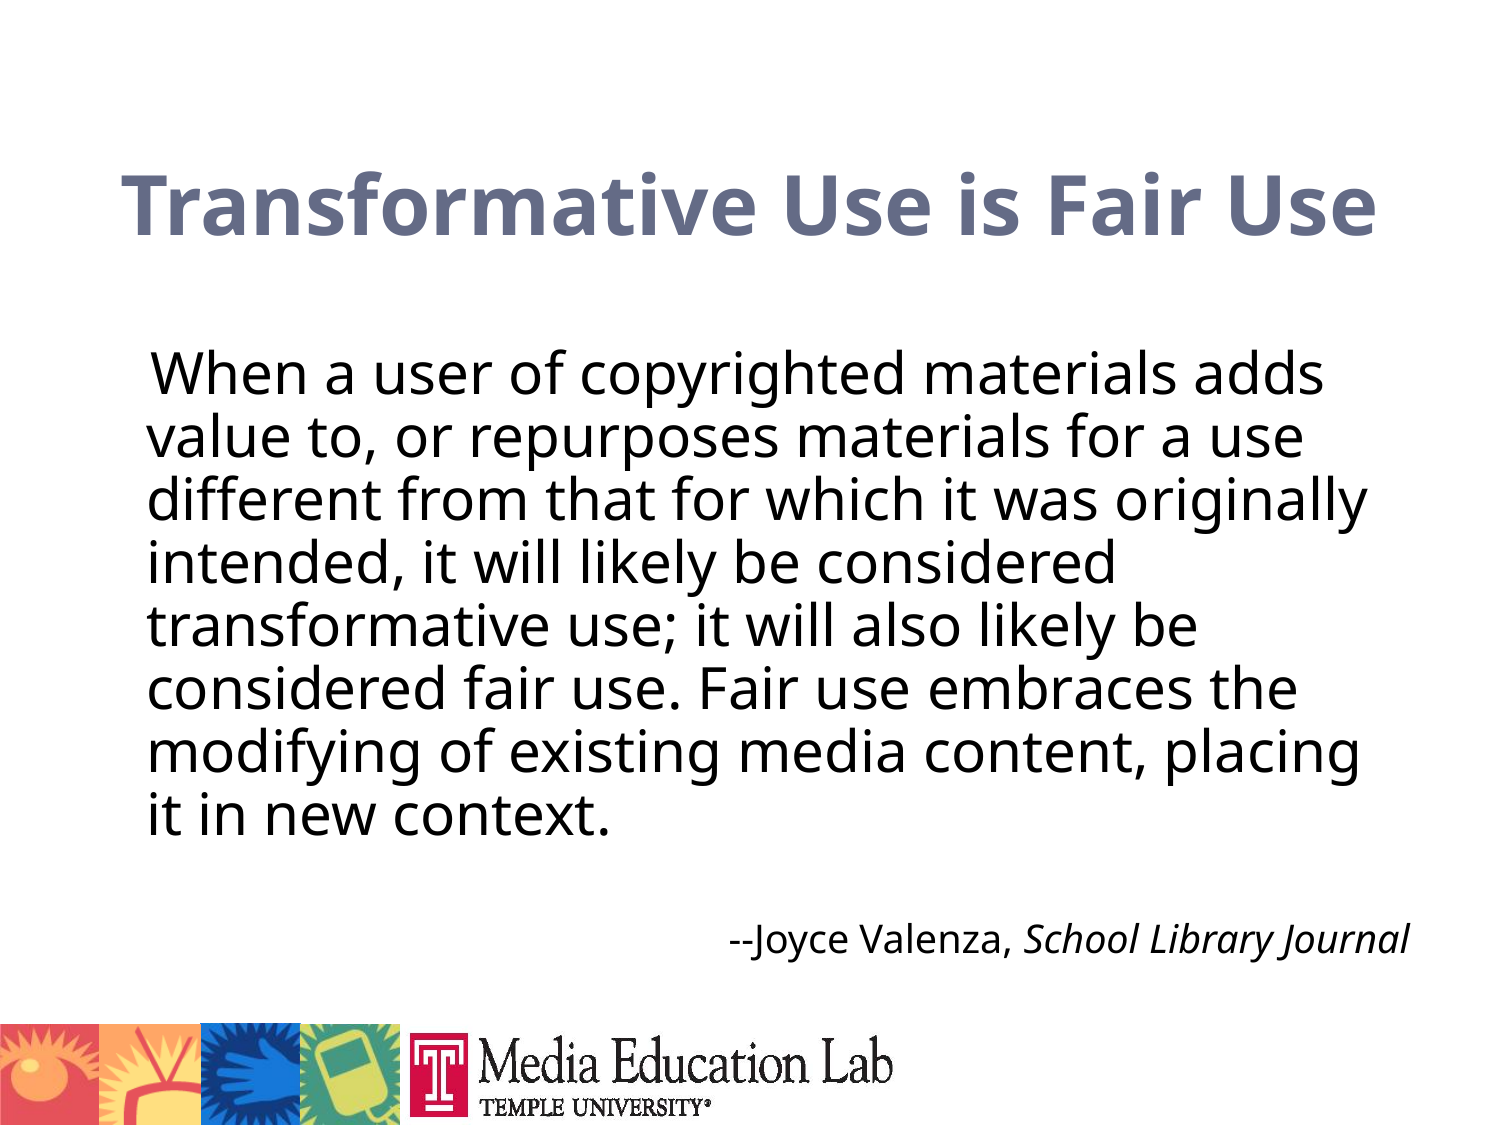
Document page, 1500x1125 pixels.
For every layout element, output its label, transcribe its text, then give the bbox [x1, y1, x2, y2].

picture [0, 1023, 900, 1125]
text_box Transformative Use is Fair Use [74, 45, 1425, 233]
text_box When a user of copyrighted materials adds value to, or repurposes materials for a use different from that for which it was originally intended, it will likely be considered transformative use; it will also likely be considered fair use. Fair use embraces the modifying of existing media content, placing it in new context. --Joyce Valenza, School Library Journal [74, 262, 1425, 1005]
